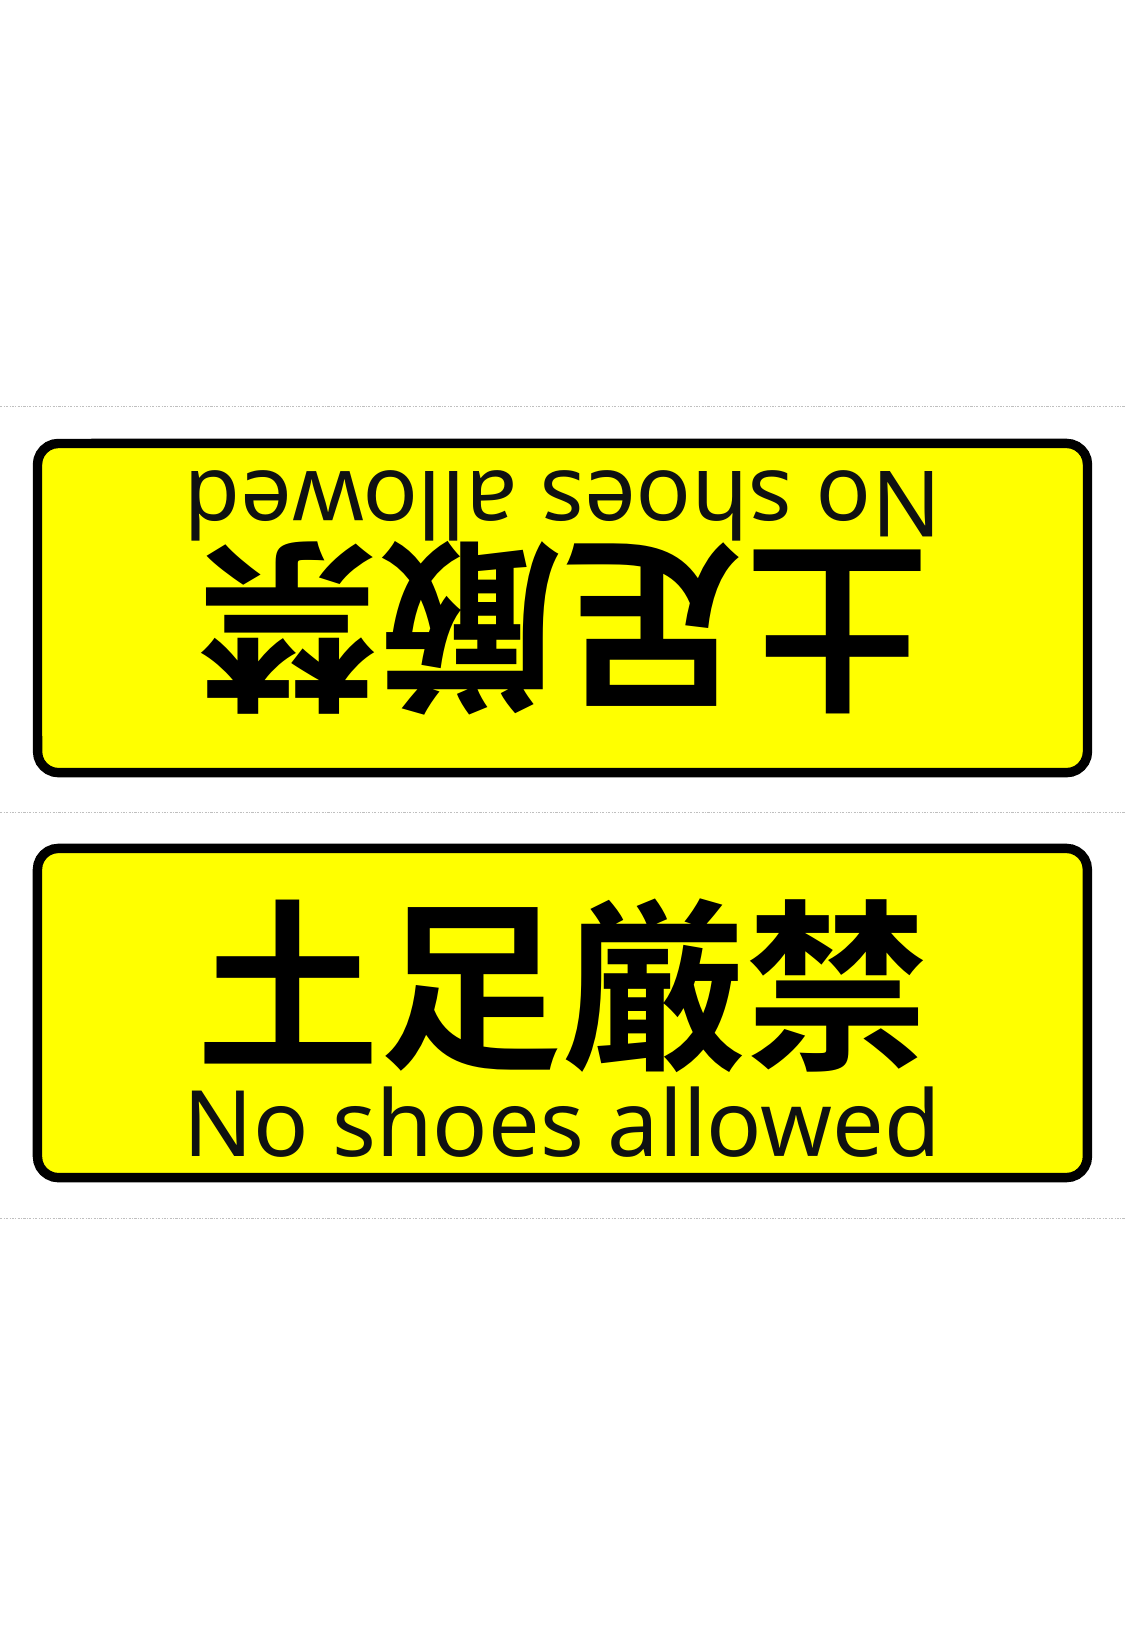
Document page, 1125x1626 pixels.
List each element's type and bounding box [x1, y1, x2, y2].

text_box [154, 443, 971, 750]
text_box [36, 442, 1089, 774]
text_box [154, 864, 971, 1184]
text_box [36, 847, 1089, 1179]
